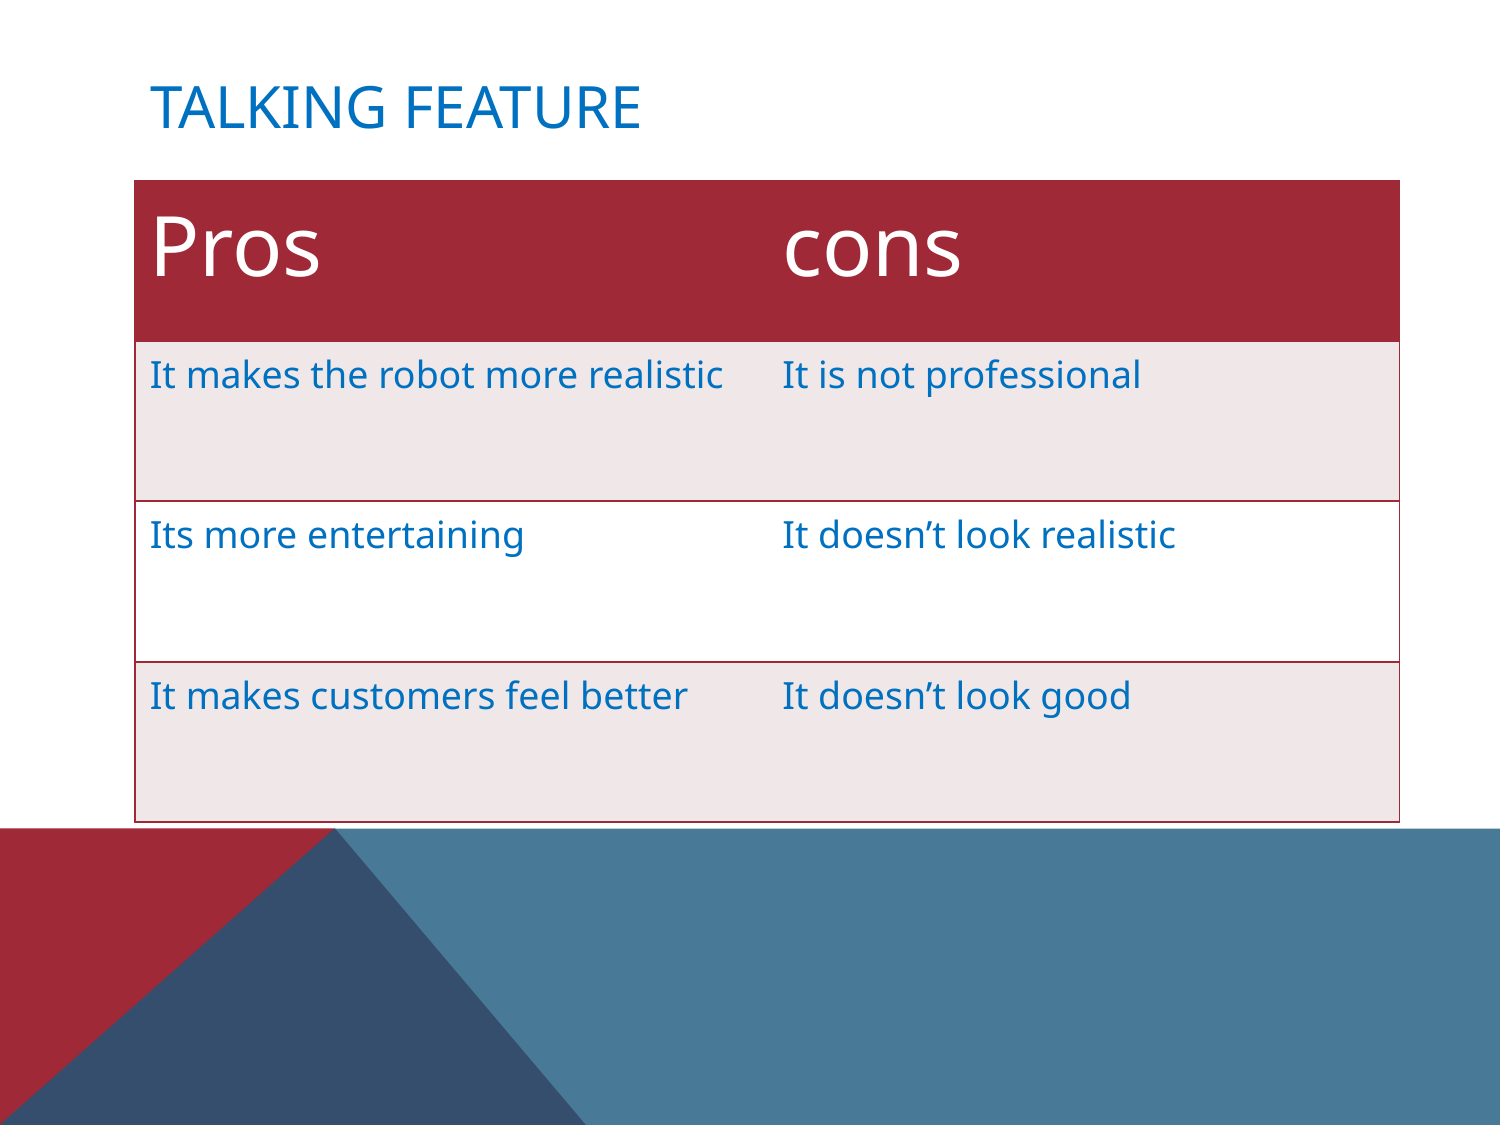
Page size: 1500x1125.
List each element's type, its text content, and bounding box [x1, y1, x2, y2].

table_cell It makes the robot more realistic [136, 342, 767, 500]
table_cell Its more entertaining [136, 502, 767, 661]
table_cell It doesn’t look good [767, 663, 1399, 821]
title Talking feature [135, 60, 1369, 150]
table_cell It makes customers feel better [136, 663, 767, 821]
table_header Pros [136, 181, 767, 340]
table_cell It is not professional [767, 342, 1399, 500]
table_cell It doesn’t look realistic [767, 502, 1399, 661]
table_header cons [767, 181, 1399, 340]
